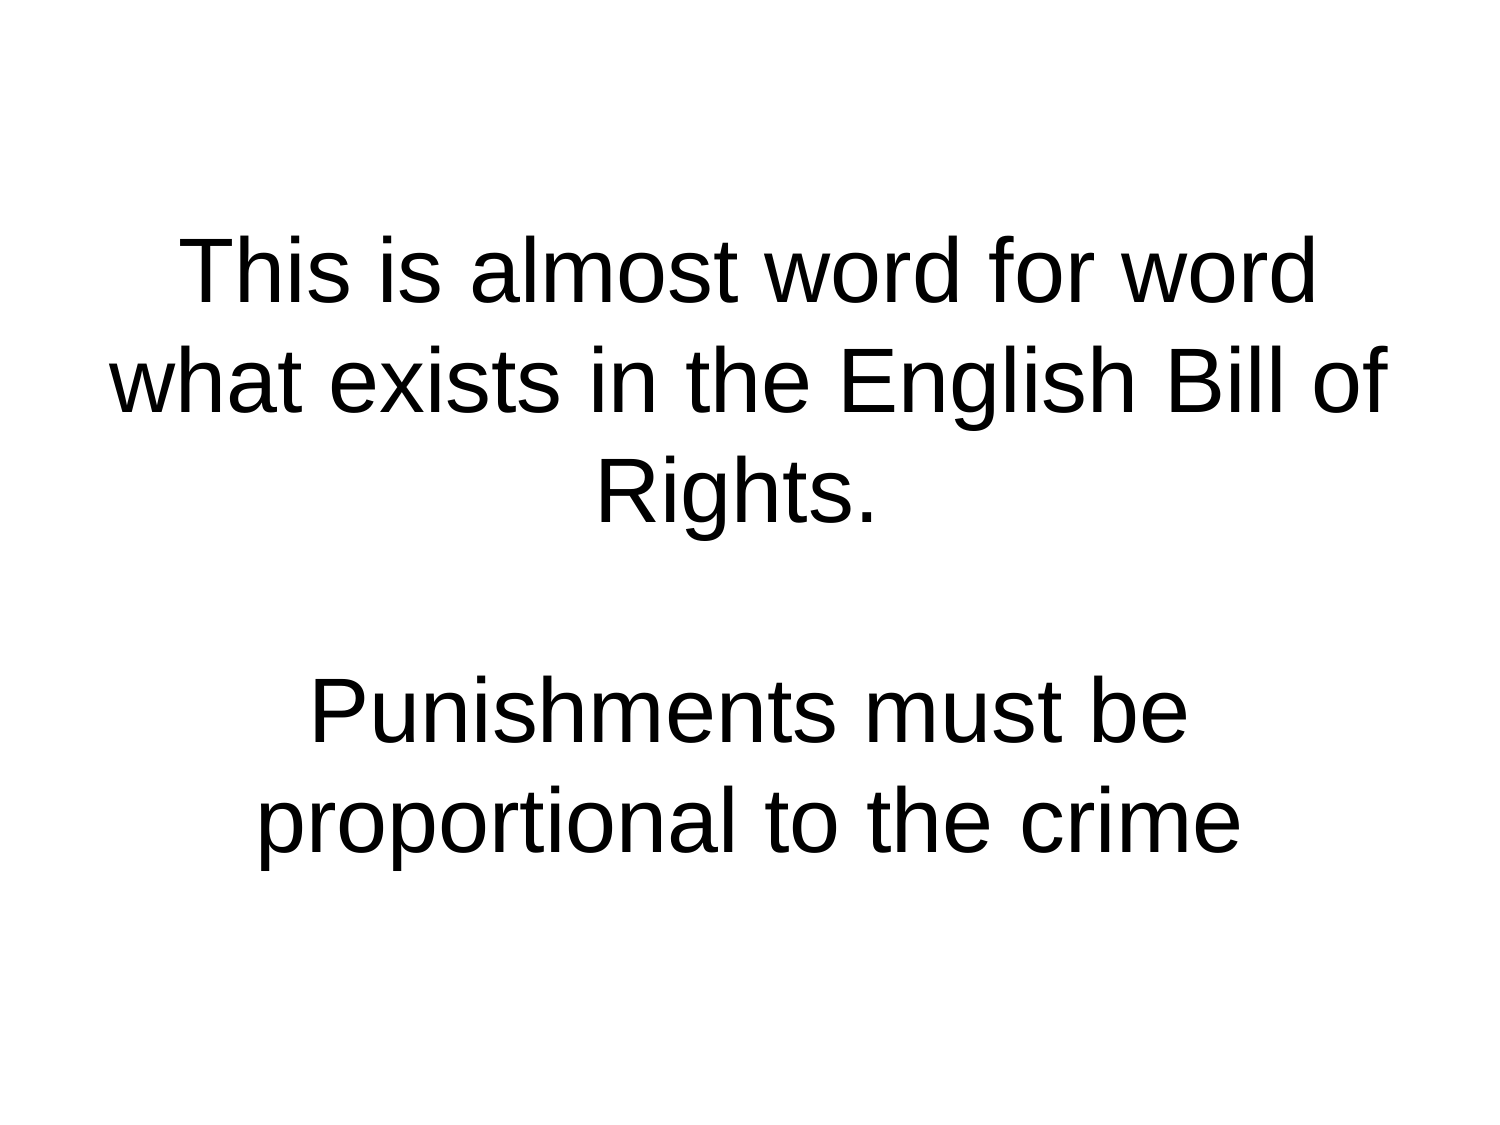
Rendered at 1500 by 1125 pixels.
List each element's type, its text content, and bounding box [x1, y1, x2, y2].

title This is almost word for word what exists in the English Bill of Rights. Punishments must be proportional to the crime [74, 44, 1426, 1038]
